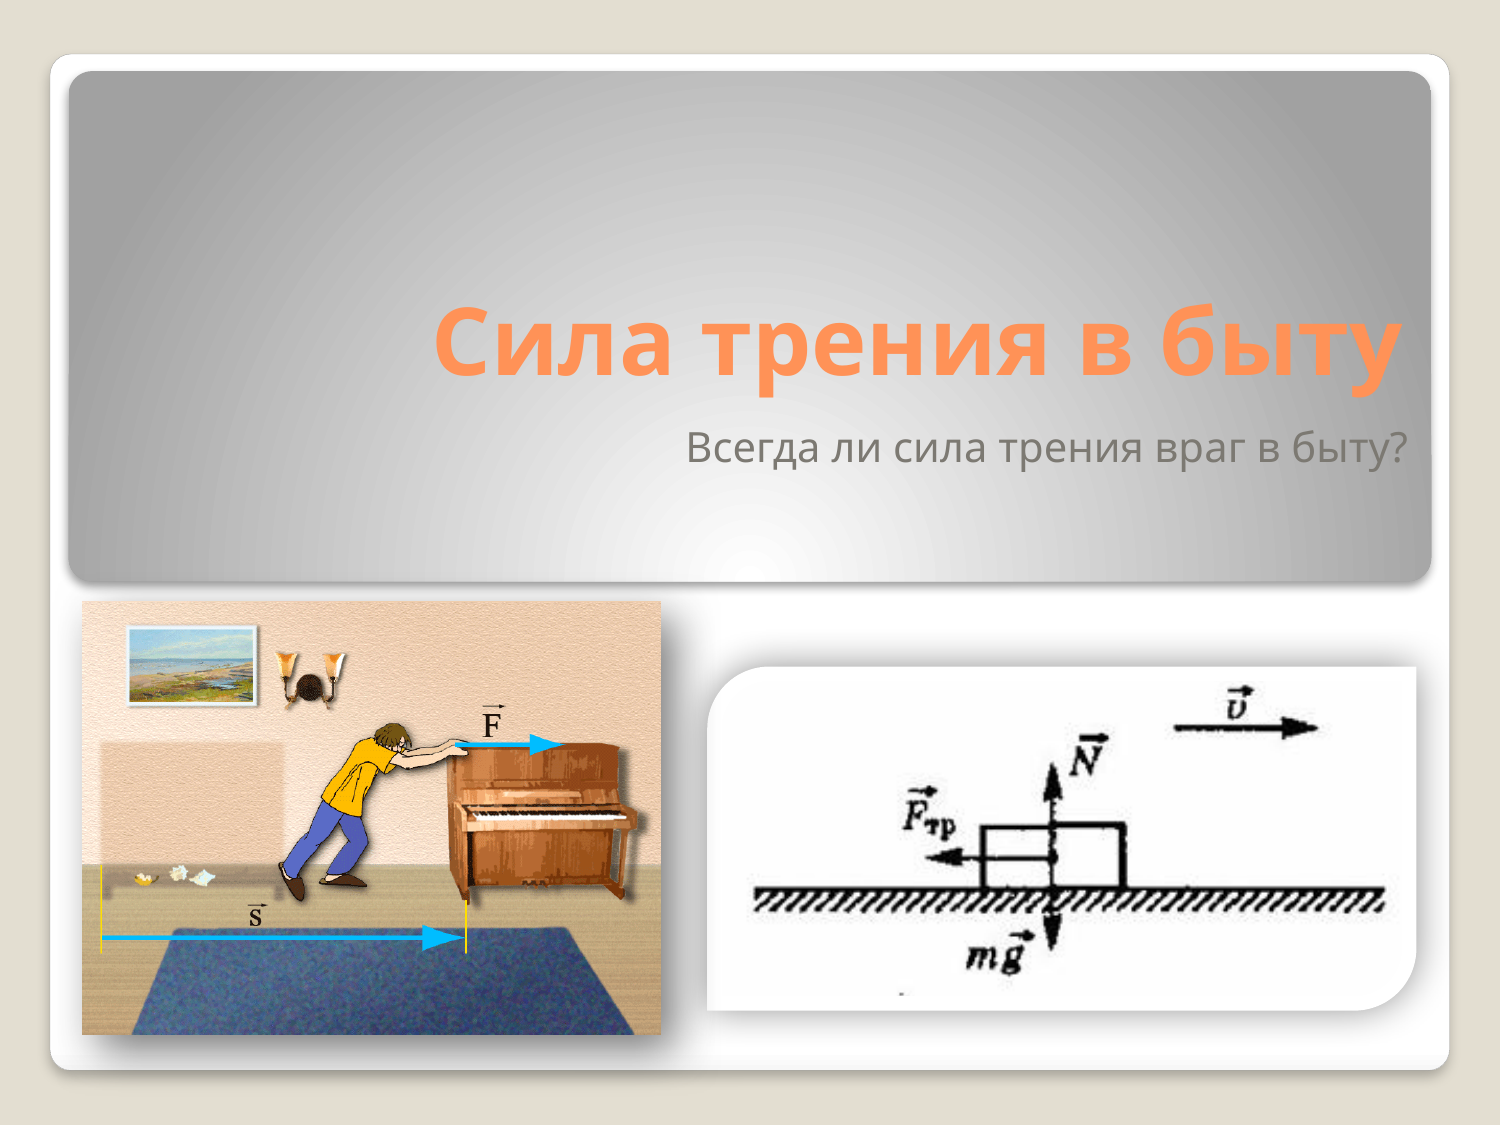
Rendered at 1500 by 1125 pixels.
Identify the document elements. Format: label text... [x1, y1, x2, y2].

title Сила трения в быту [135, 101, 1411, 402]
picture [82, 601, 661, 1036]
subtitle Всегда ли сила трения враг в быту? [147, 420, 1423, 571]
picture [714, 673, 1410, 1004]
